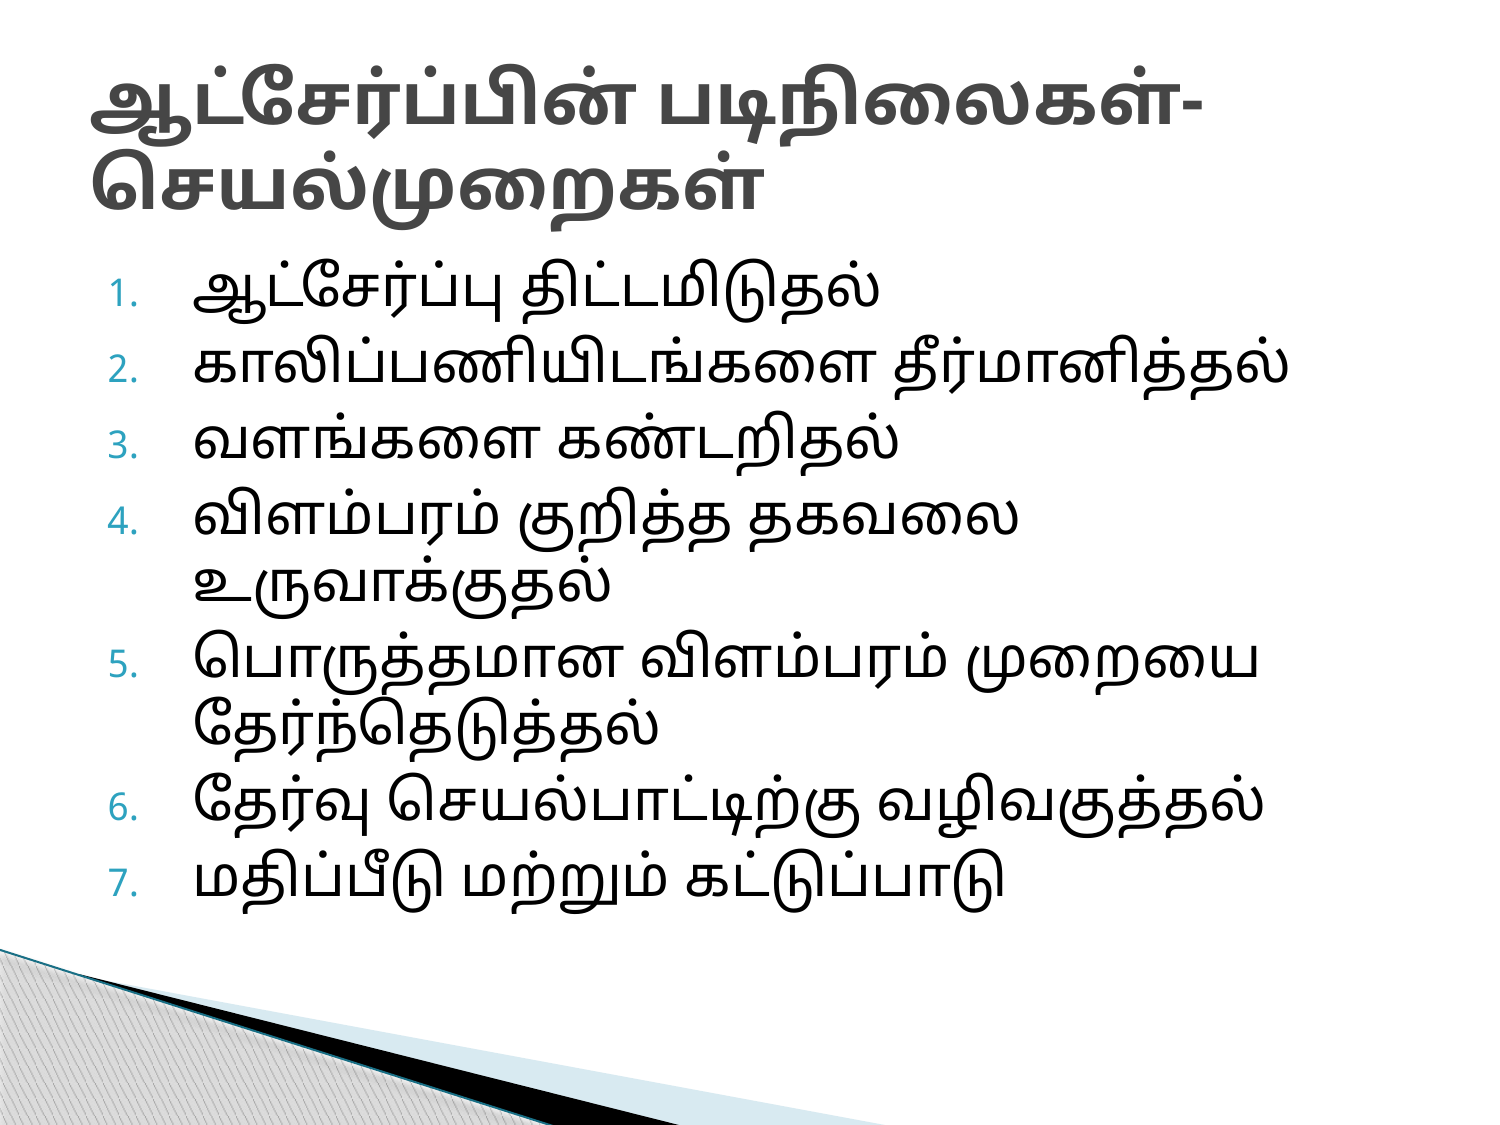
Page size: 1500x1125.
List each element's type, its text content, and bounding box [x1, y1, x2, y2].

title ஆட்சேர்ப்பின் படிநிலைகள்-செயல்முறைகள் [75, 45, 1425, 233]
list ஆட்சேர்ப்பு திட்டமிடுதல் காலிப்பணியிடங்களை தீர்மானித்தல் வளங்களை கண்டறிதல் விளம்பரம் குறித்த தகவலை உருவாக்குதல் பொருத்தமான விளம்பரம் முறையை தேர்ந்தெடுத்தல் தேர்வு செயல்பாட்டிற்கு வழிவகுத்தல் மதிப்பீடு மற்றும் கட்டுப்பாடு [75, 243, 1425, 986]
